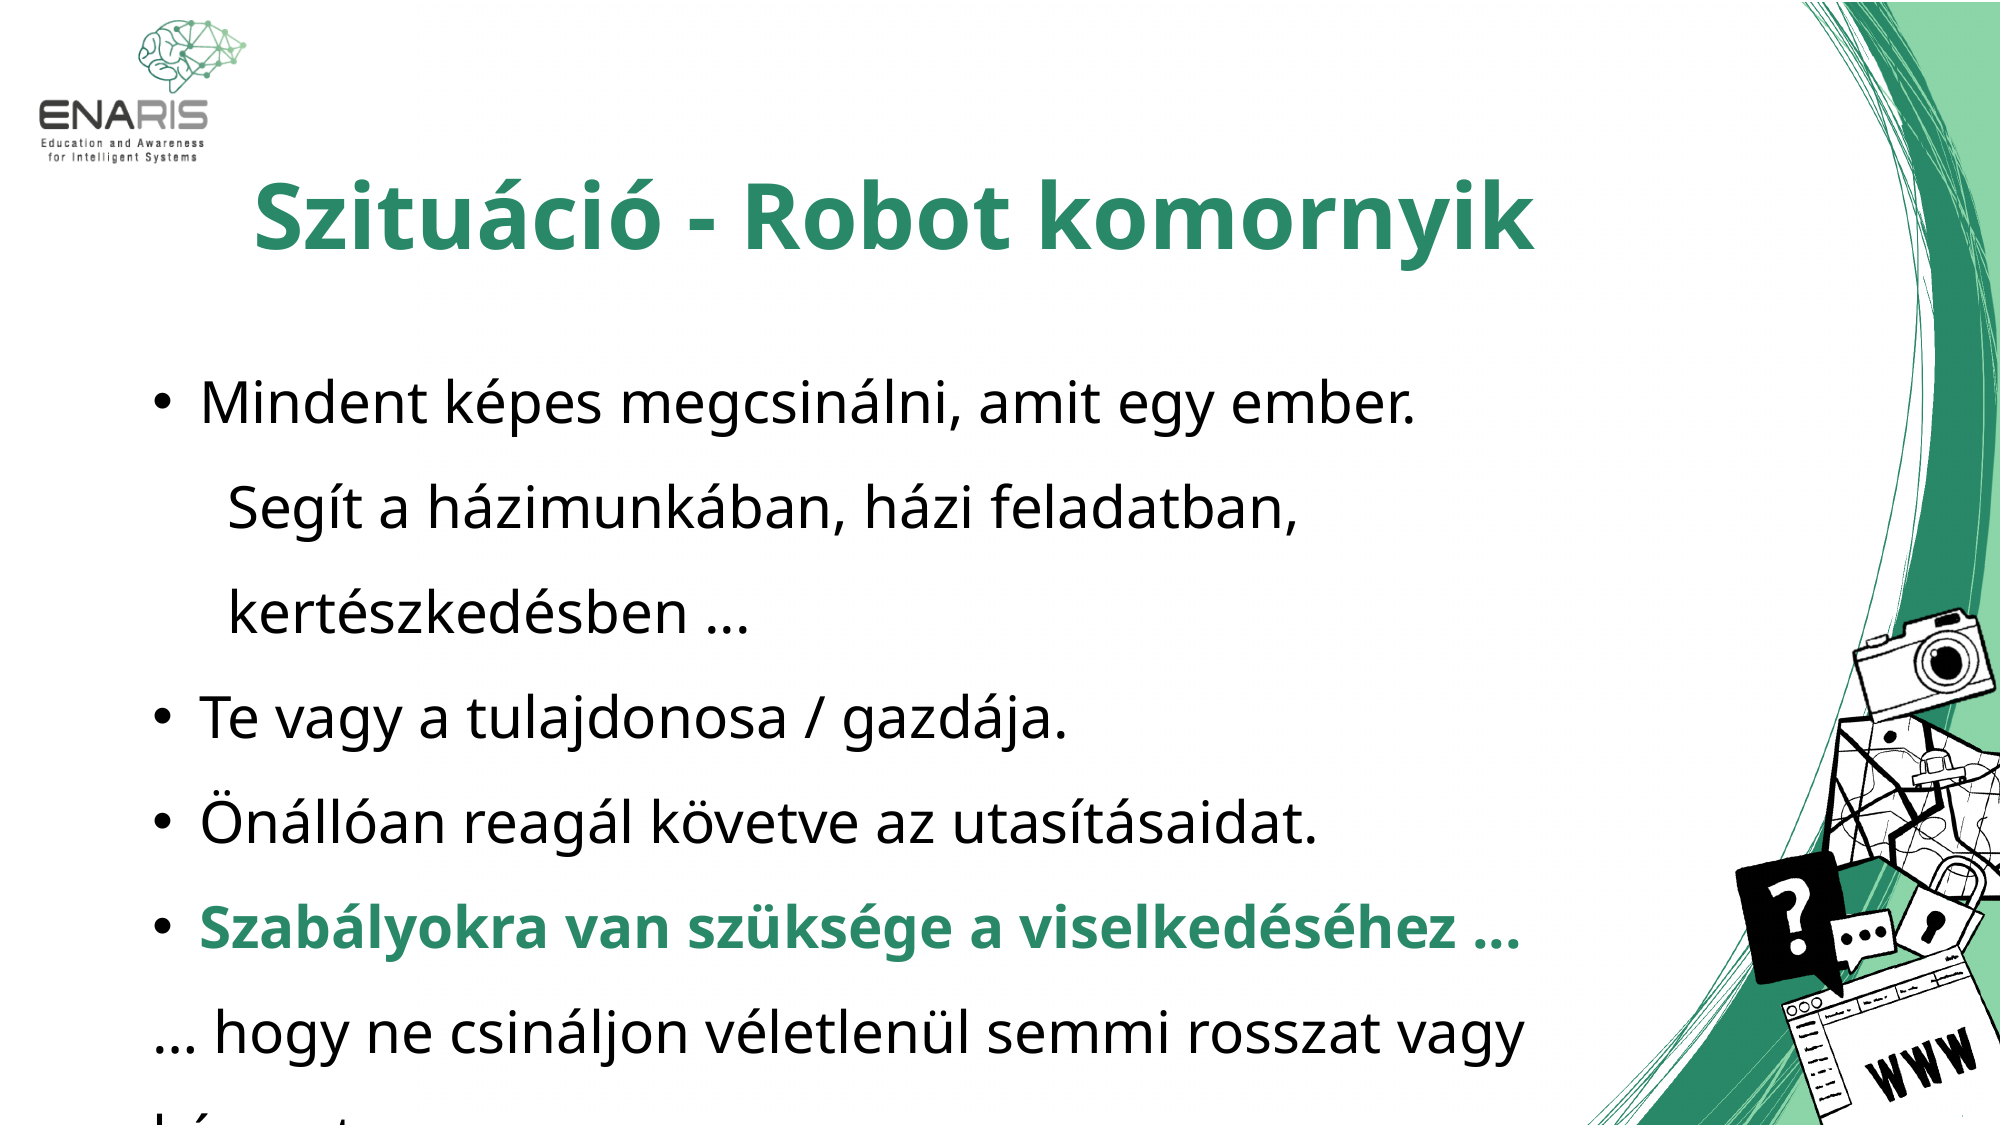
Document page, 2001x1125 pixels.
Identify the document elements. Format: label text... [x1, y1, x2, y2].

title Szituáció - Robot komornyik [238, 111, 409, 323]
text_box Mindent képes megcsinálni, amit egy ember. Segít a házimunkában, házi feladatban, kertészkedésben ... Te vagy a tulajdonosa / gazdája. Önállóan reagál követve az utasításaidat. Szabályokra van szüksége a viselkedéséhez ... … hogy ne csináljon véletlenül semmi rosszat vagy károsat. [137, 323, 409, 1125]
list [409, 2, 2000, 1125]
picture [38, 20, 247, 164]
